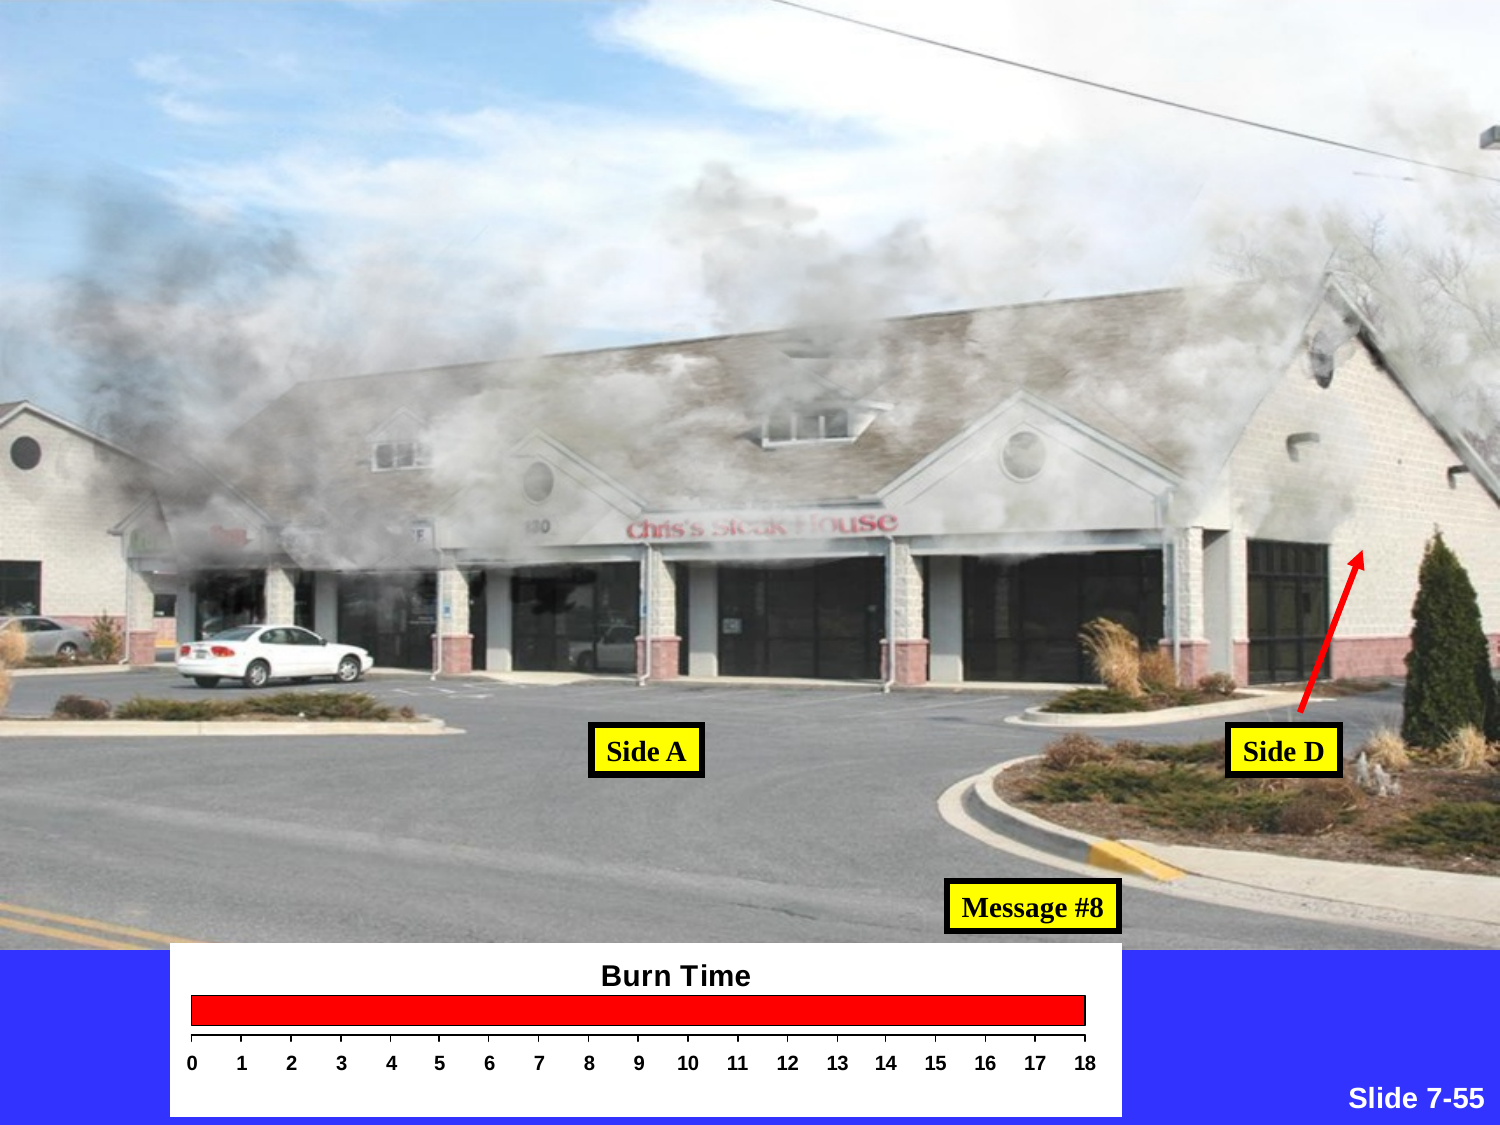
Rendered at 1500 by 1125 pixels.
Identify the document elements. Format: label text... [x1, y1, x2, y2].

picture [0, 0, 1500, 951]
slide_number Slide 7-340 [1149, 1071, 1500, 1125]
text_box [169, 942, 1123, 1118]
